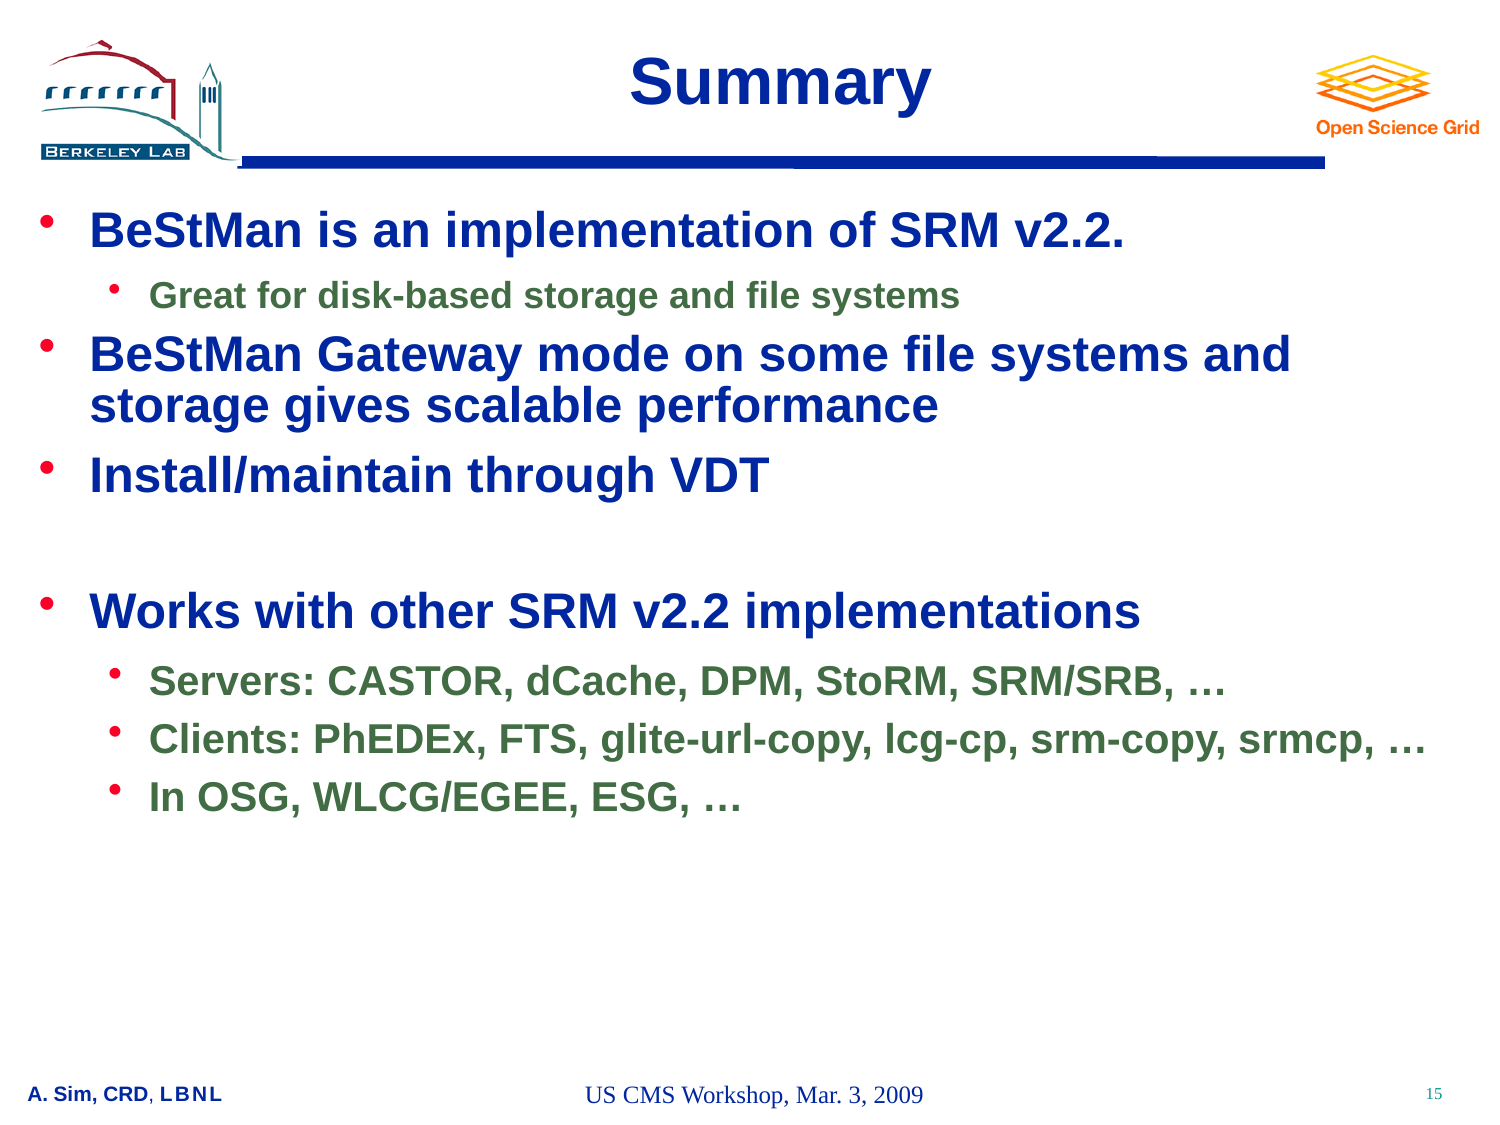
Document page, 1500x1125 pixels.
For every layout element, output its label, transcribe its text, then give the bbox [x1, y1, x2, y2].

picture [1326, 38, 1496, 150]
title Summary [236, 0, 1326, 156]
list BeStMan is an implementation of SRM v2.2. Great for disk-based storage and file systems BeStMan Gateway mode on some file systems and storage gives scalable performance Install/maintain through VDT Works with other SRM v2.2 implementations Servers: CASTOR, dCache, DPM, StoRM, SRM/SRB, … Clients: PhEDEx, FTS, glite-url-copy, lcg-cp, srm-copy, srmcp, … In OSG, WLCG/EGEE, ESG, … [24, 199, 1476, 1063]
